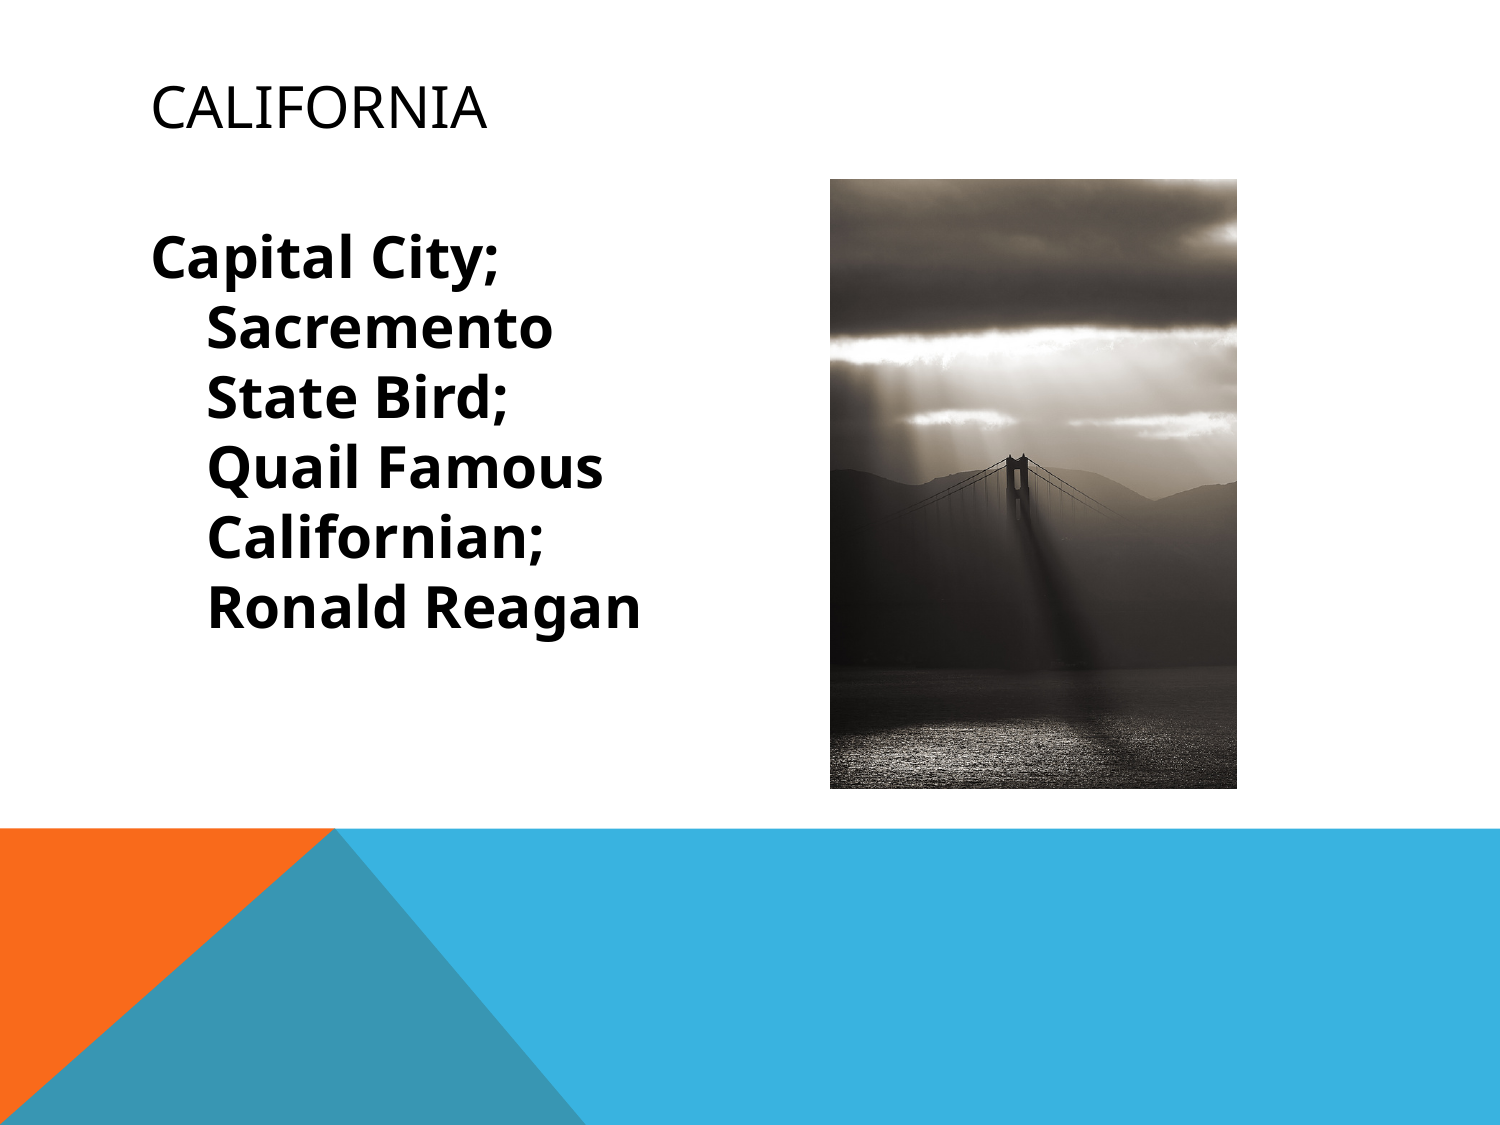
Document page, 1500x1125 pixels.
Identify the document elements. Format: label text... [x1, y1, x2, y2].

title California [135, 60, 1369, 150]
list Capital City; Sacremento State Bird; Quail Famous Californian; Ronald Reagan [135, 212, 663, 789]
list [830, 179, 1237, 790]
